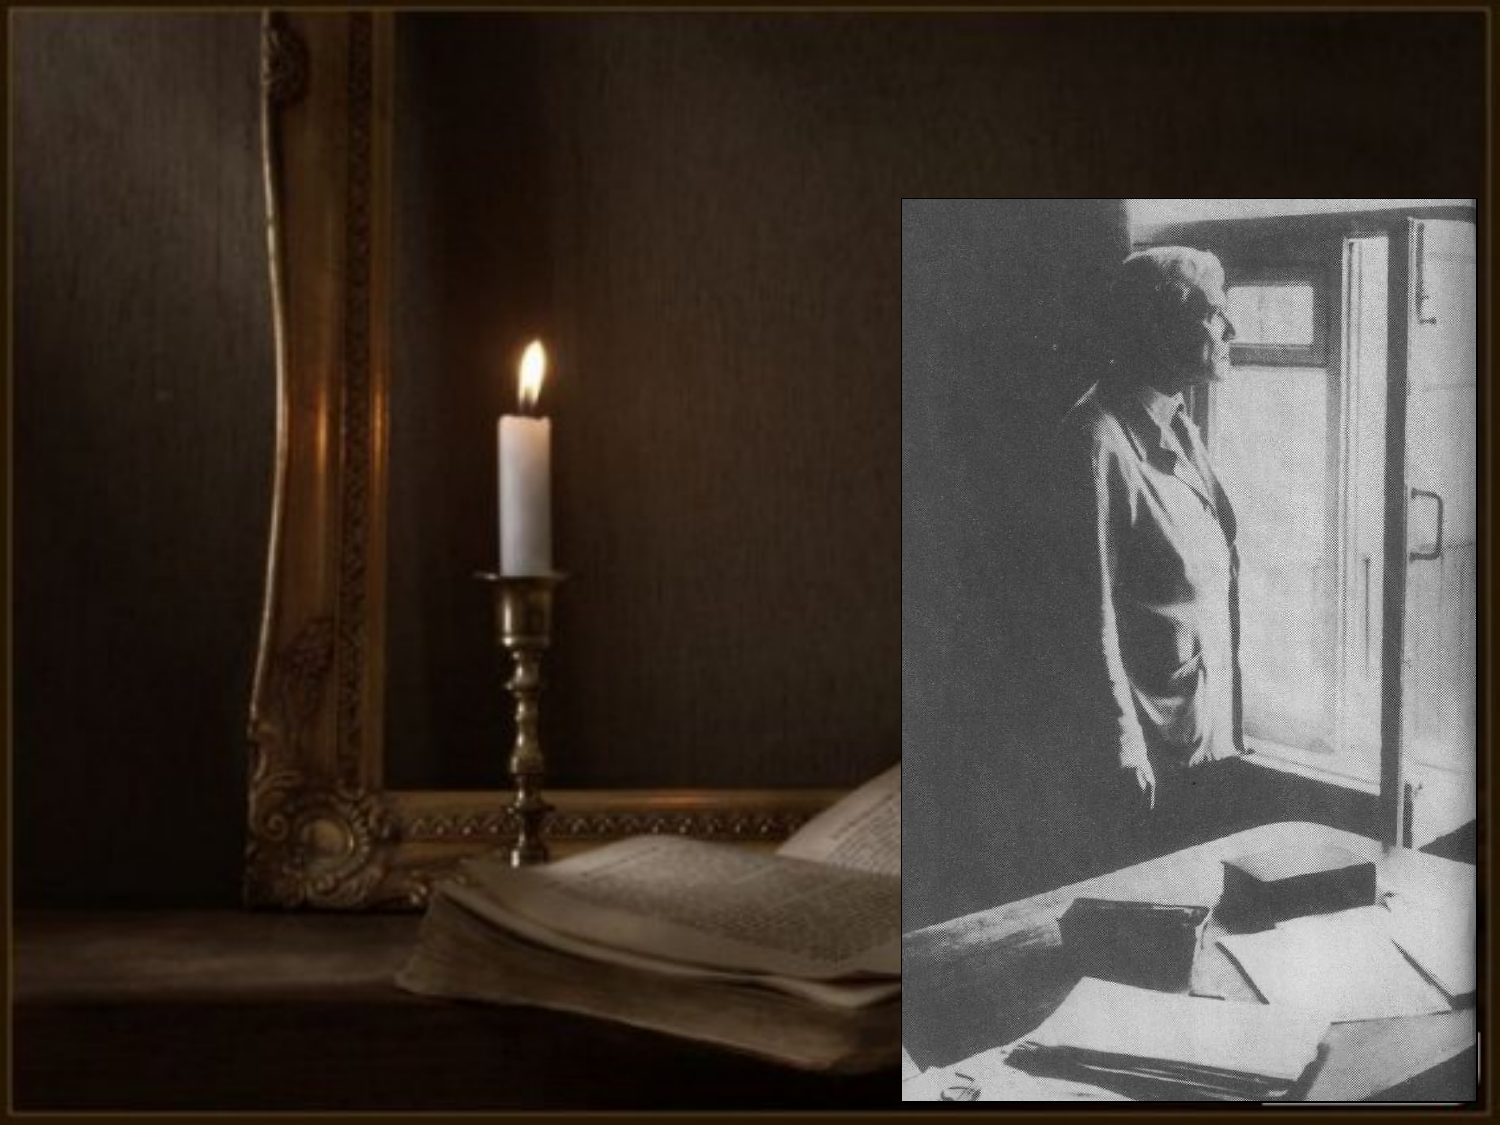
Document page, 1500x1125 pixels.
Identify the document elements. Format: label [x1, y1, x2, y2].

picture [902, 198, 1477, 1102]
list [0, 0, 1500, 1125]
